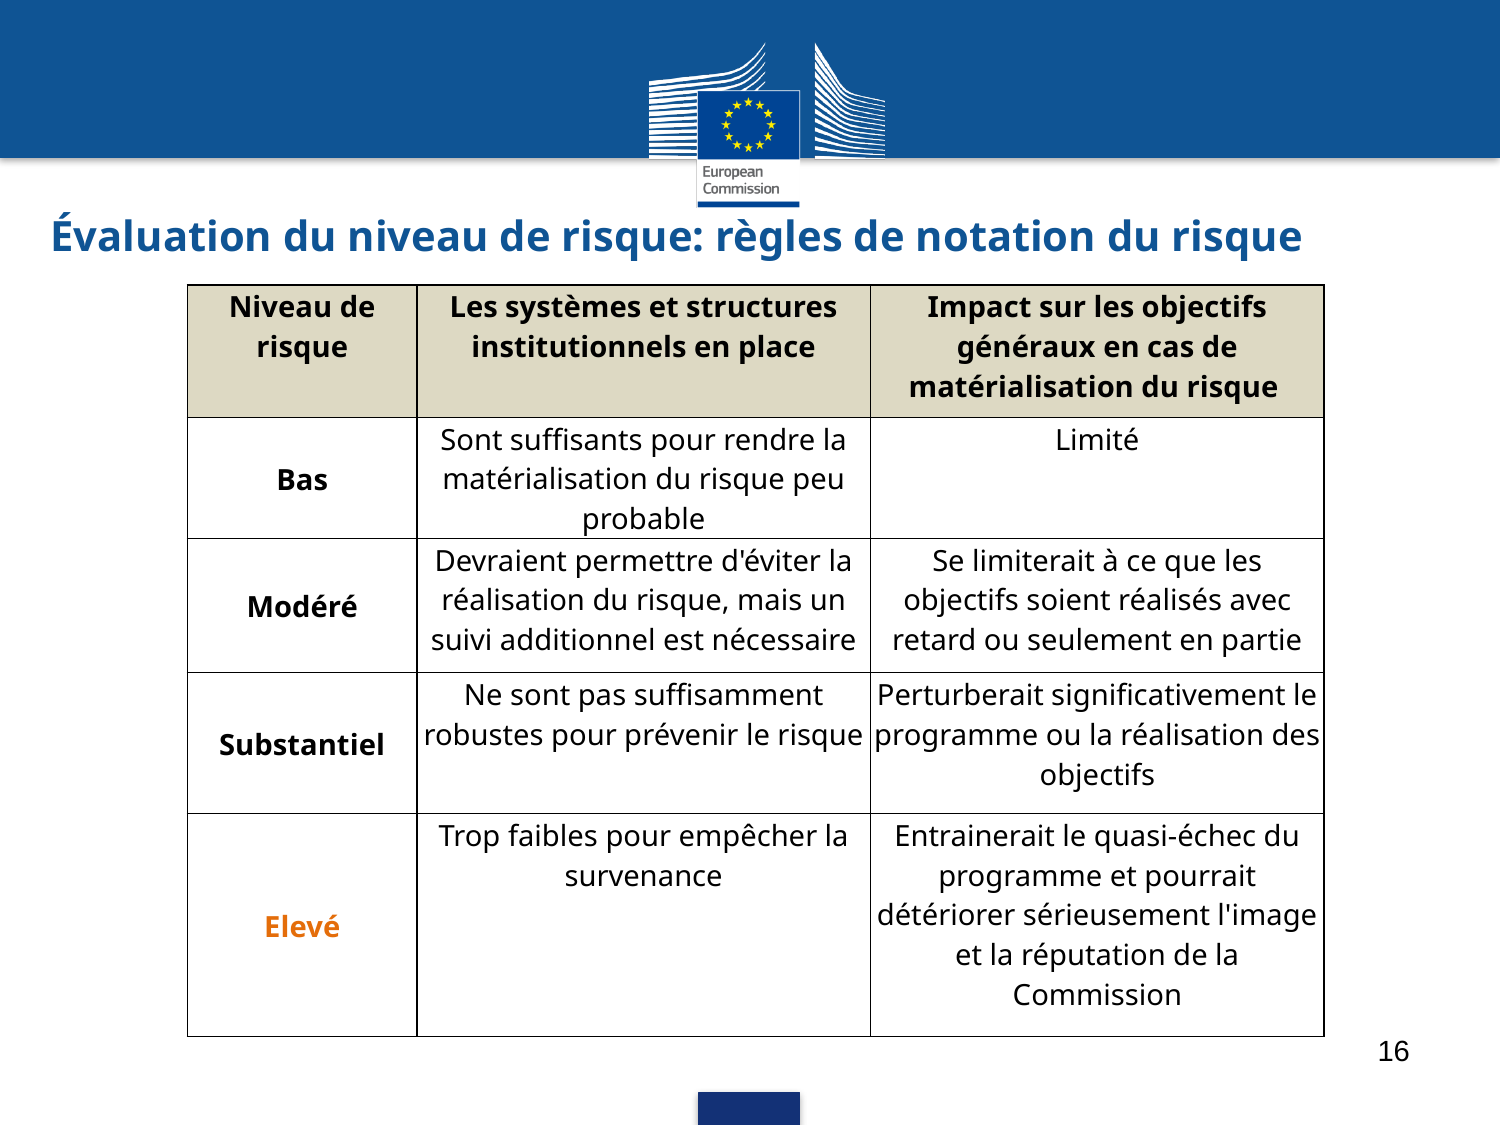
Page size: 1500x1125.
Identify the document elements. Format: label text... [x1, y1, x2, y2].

table_cell Modéré [188, 539, 416, 672]
table_cell Se limiterait à ce que les objectifs soient réalisés avec retard ou seulement en partie [871, 539, 1323, 672]
slide_number 16 [1074, 1024, 1426, 1103]
table_cell Ne sont pas suffisamment robustes pour prévenir le risque [418, 673, 870, 813]
table_cell Entrainerait le quasi-échec du programme et pourrait détériorer sérieusement l'image et la réputation de la Commission [871, 814, 1323, 1036]
title Évaluation du niveau de risque: règles de notation du risque [0, 187, 1500, 282]
table_cell Bas [188, 418, 416, 538]
table_header Les systèmes et structures institutionnels en place [418, 286, 870, 417]
table_cell Devraient permettre d'éviter la réalisation du risque, mais un suivi additionnel est nécessaire [418, 539, 870, 672]
table_header Niveau de risque [188, 286, 416, 417]
table_cell Perturberait significativement le programme ou la réalisation des objectifs [871, 673, 1323, 813]
table_cell Substantiel [188, 673, 416, 813]
picture [649, 42, 885, 187]
table_cell Sont suffisants pour rendre la matérialisation du risque peu probable [418, 418, 870, 538]
table_cell Limité [871, 418, 1323, 538]
table_cell Trop faibles pour empêcher la survenance [418, 814, 870, 1036]
table_cell Elevé [188, 814, 416, 1036]
table_header Impact sur les objectifs généraux en cas de matérialisation du risque [871, 286, 1323, 417]
